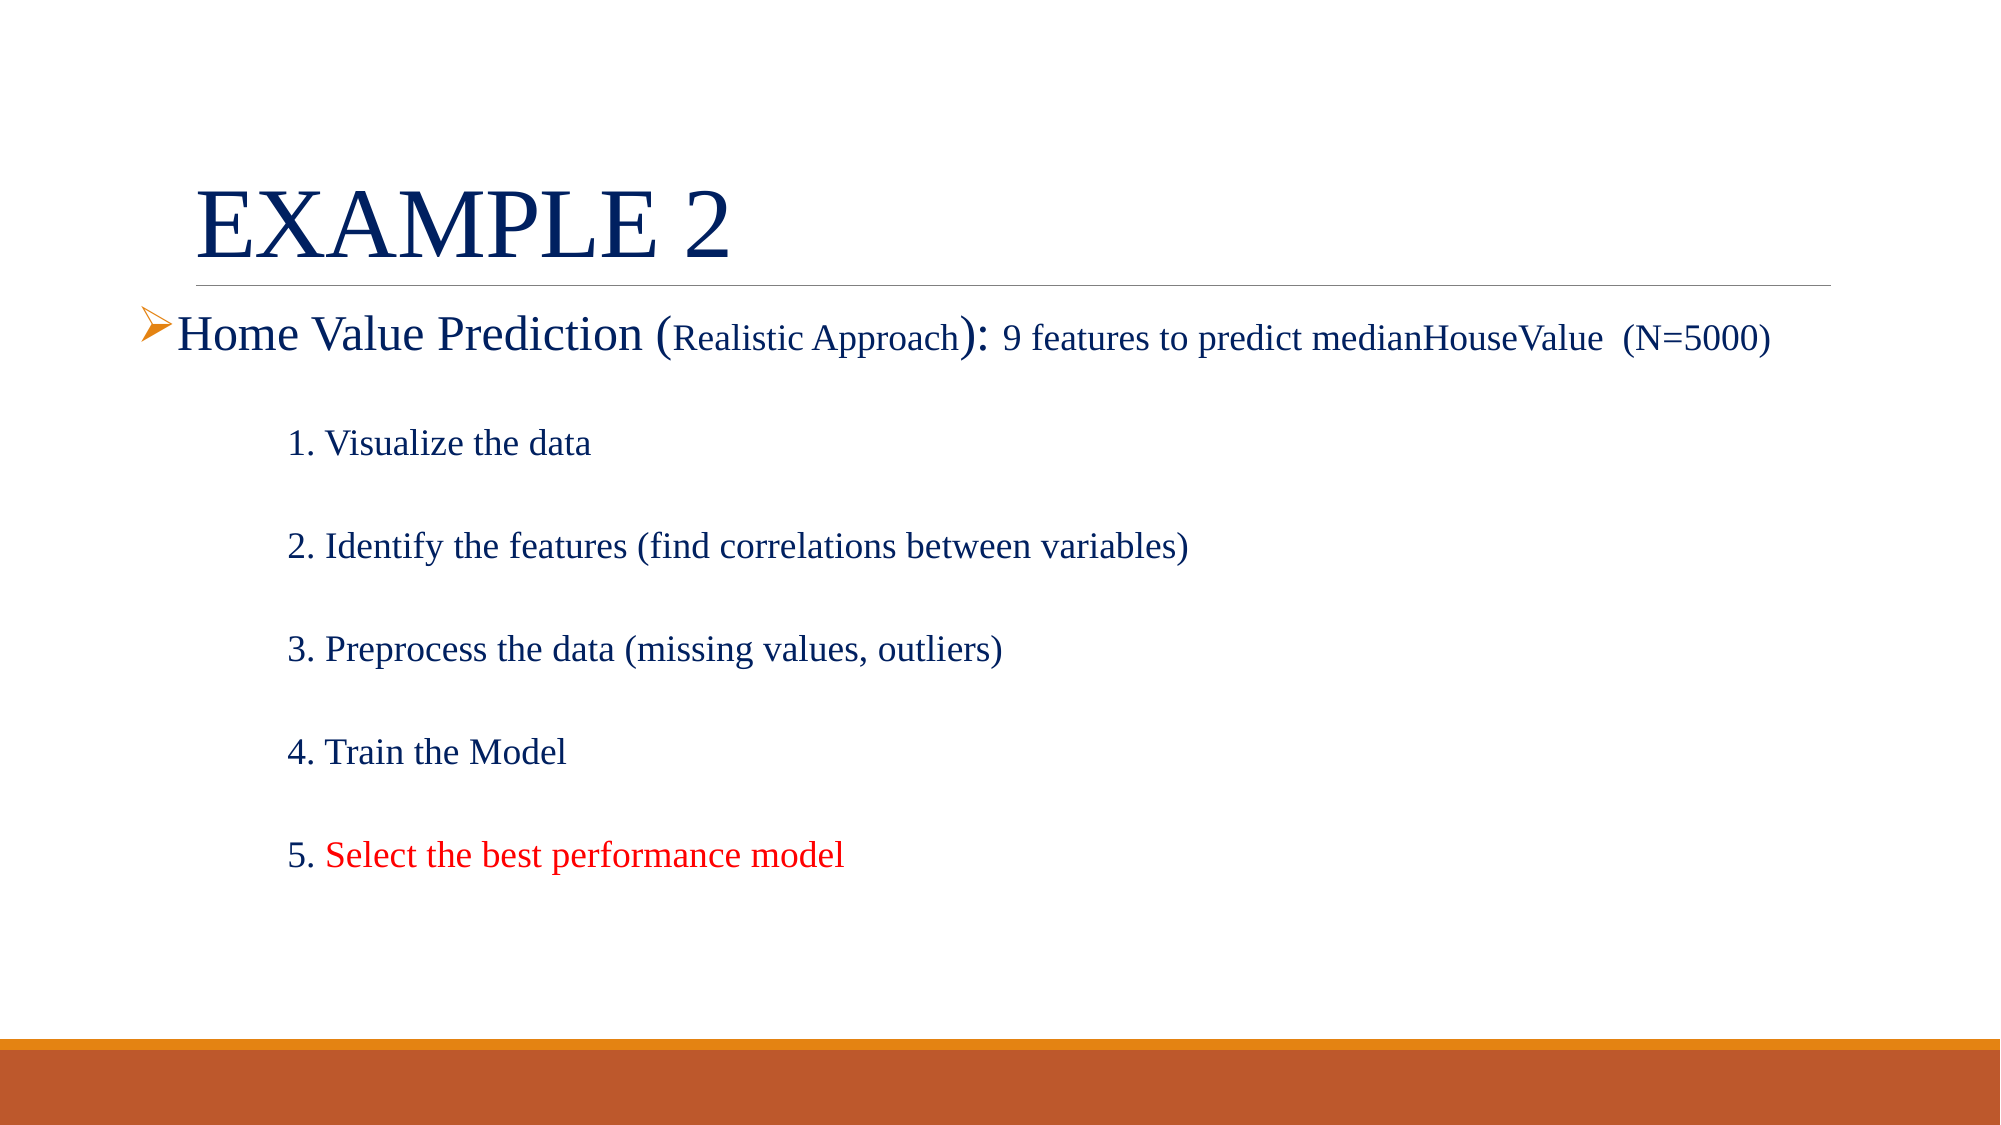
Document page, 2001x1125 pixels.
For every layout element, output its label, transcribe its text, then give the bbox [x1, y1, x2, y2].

title EXAMPLE 2 [180, 47, 1830, 285]
list Home Value Prediction (Realistic Approach): 9 features to predict medianHouseValue (N=5000) 1. Visualize the data 2. Identify the features (find correlations between variables) 3. Preprocess the data (missing values, outliers) 4. Train the Model 5. Select the best performance model [137, 299, 1863, 1046]
